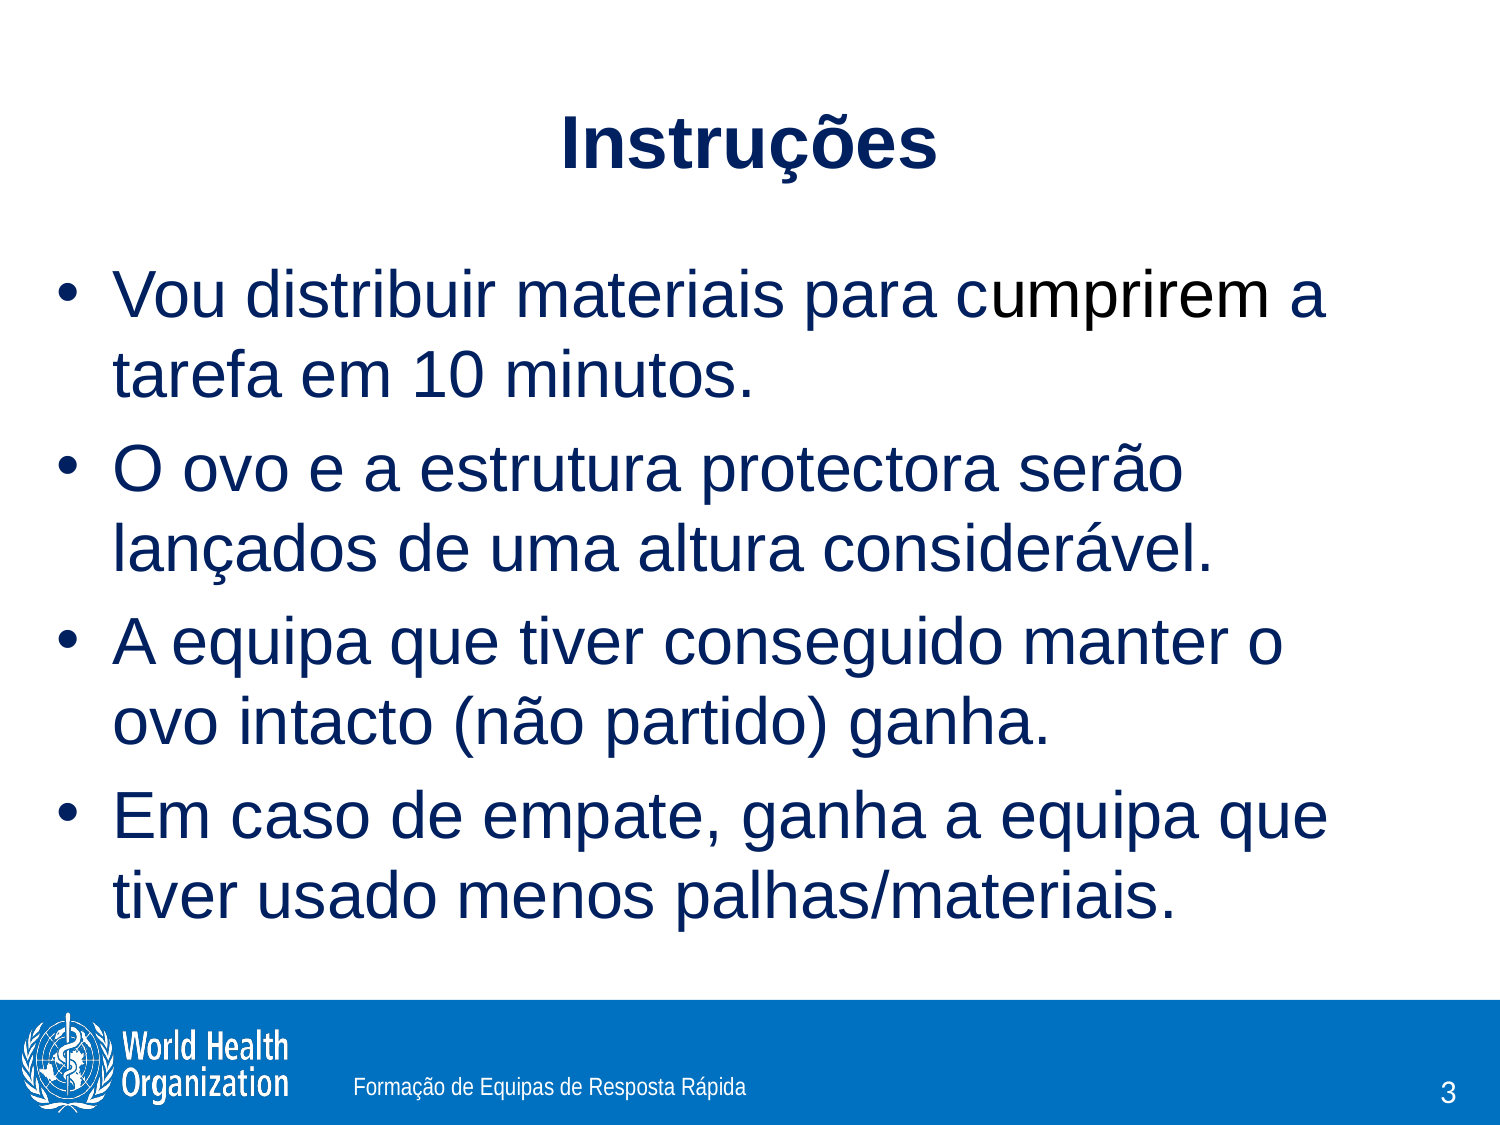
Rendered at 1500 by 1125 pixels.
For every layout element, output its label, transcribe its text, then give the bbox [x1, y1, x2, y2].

picture [21, 1012, 288, 1113]
list Vou distribuir materiais para cumprirem a tarefa em 10 minutos. O ovo e a estrutura protectora serão lançados de uma altura considerável. A equipa que tiver conseguido manter o ovo intacto (não partido) ganha. Em caso de empate, ganha a equipa que tiver usado menos palhas/materiais. [41, 243, 1392, 986]
title Instruções [75, 45, 1425, 233]
